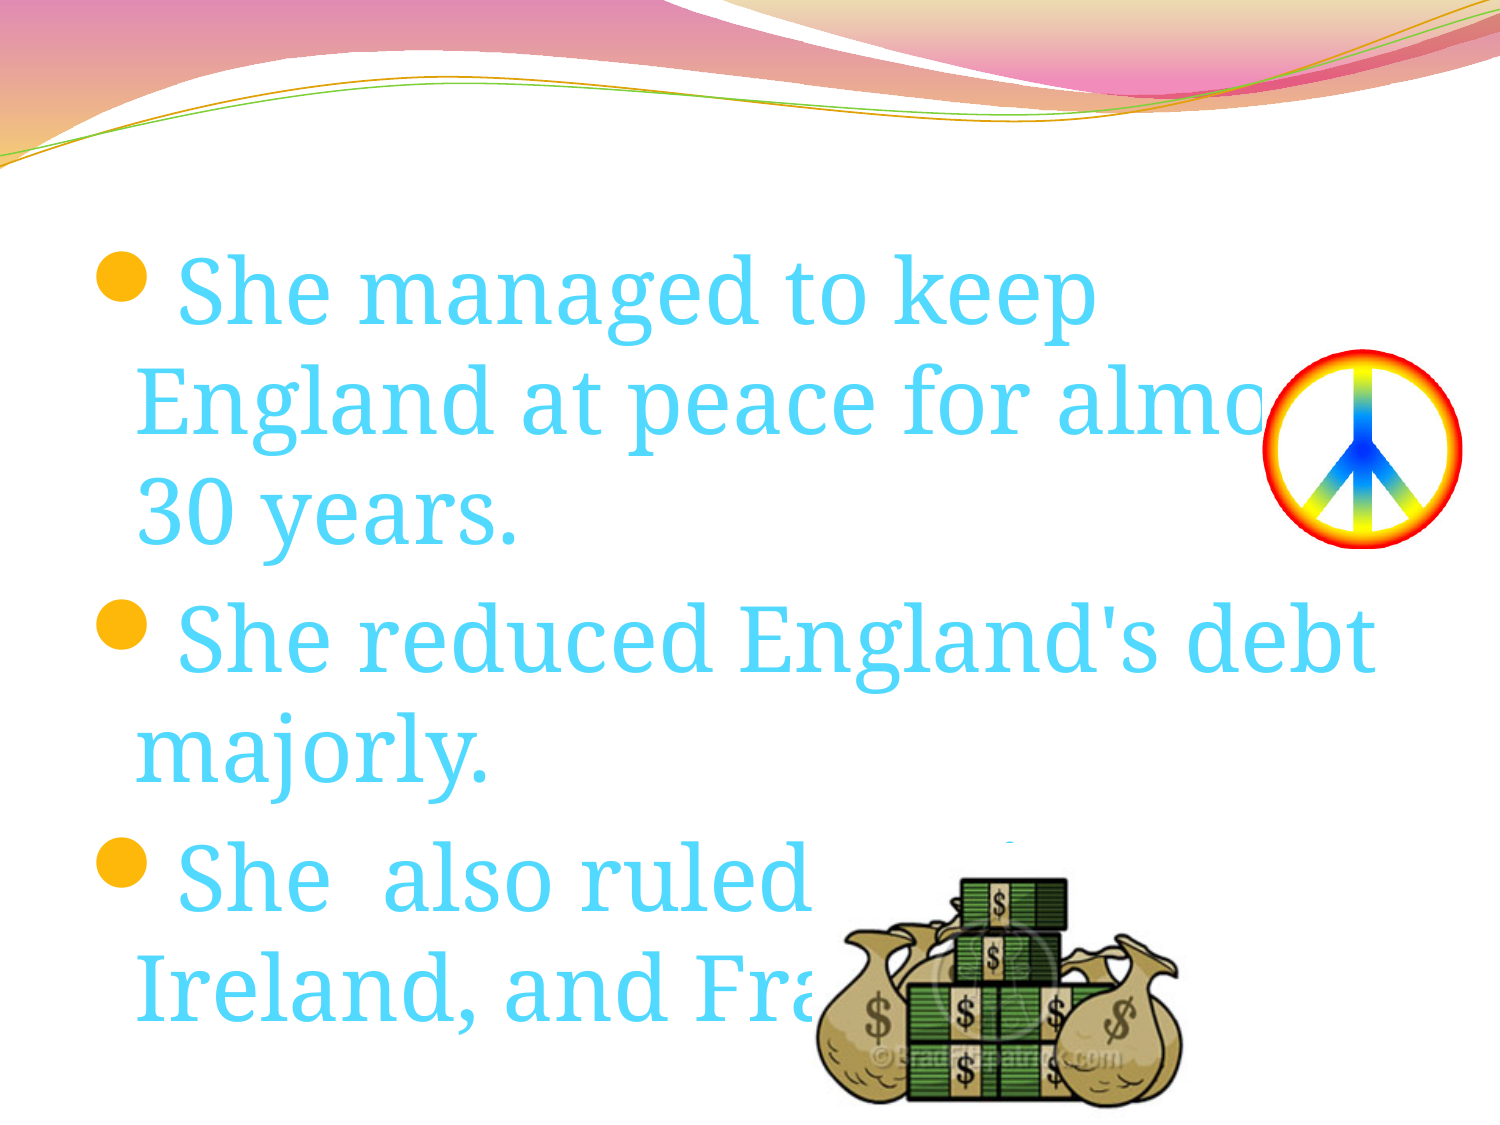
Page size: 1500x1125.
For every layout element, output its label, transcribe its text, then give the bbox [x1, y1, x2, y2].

list She managed to keep England at peace for almost 30 years. She reduced England's debt majorly. She also ruled Spain, Ireland, and France. [75, 224, 1425, 1063]
picture [812, 843, 1188, 1125]
picture [1262, 349, 1463, 549]
